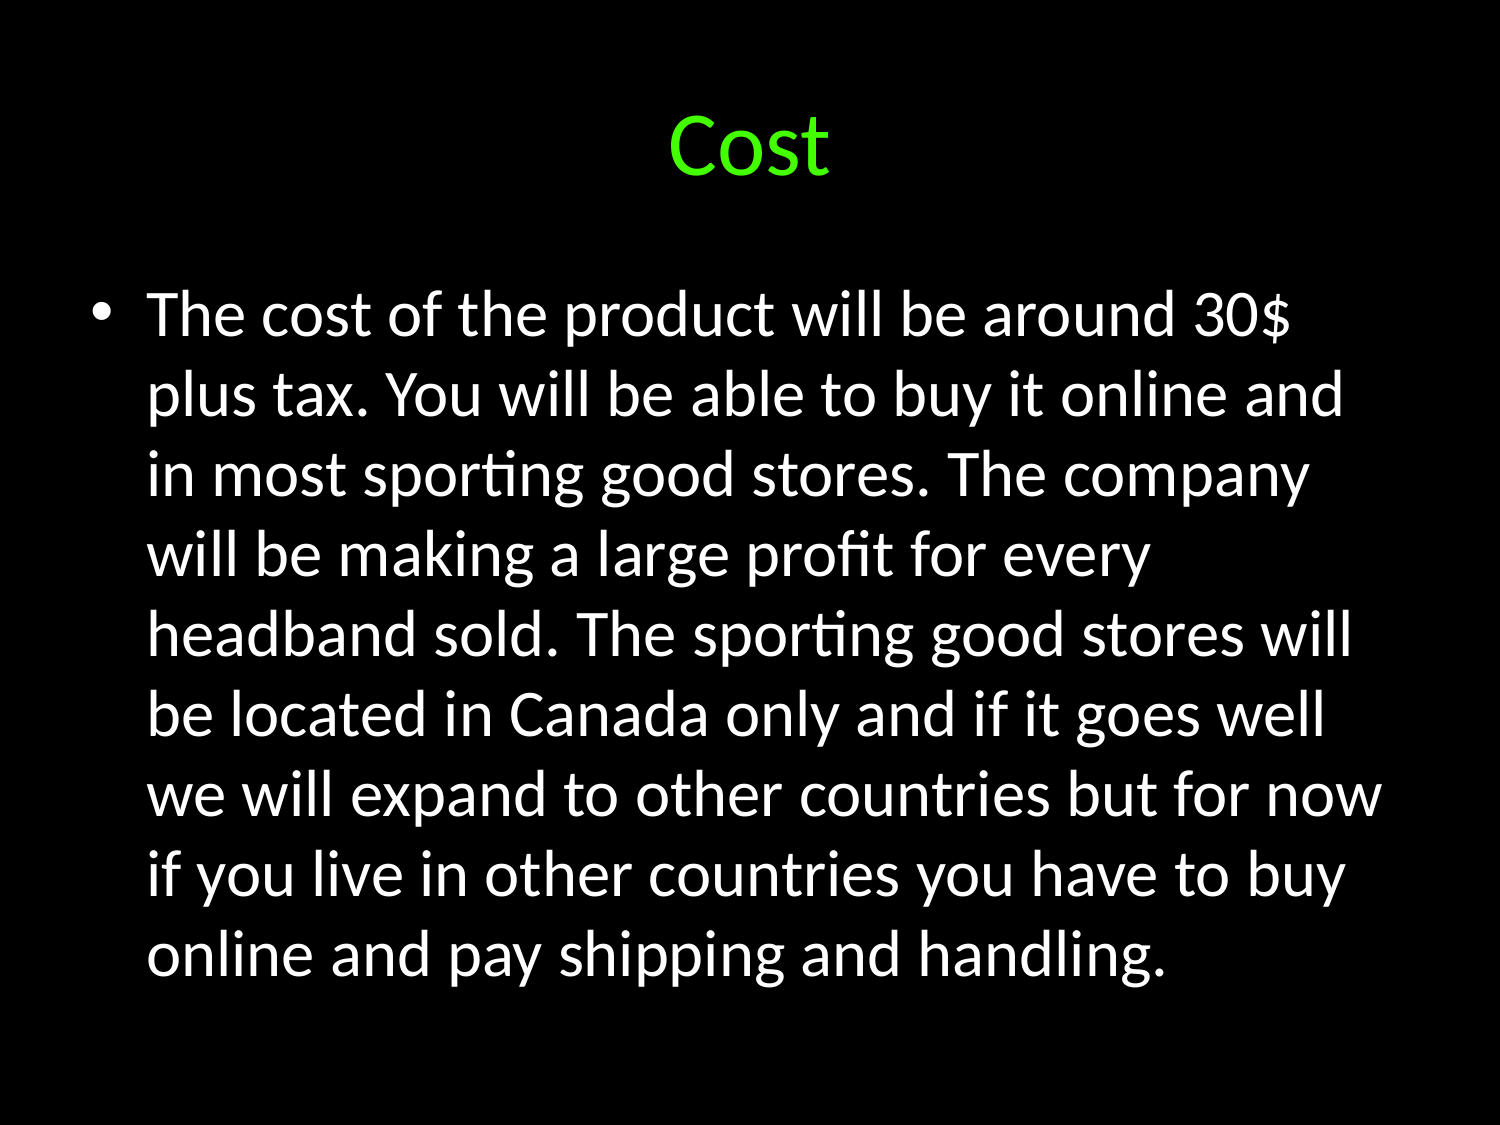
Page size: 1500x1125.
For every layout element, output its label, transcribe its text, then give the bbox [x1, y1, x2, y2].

list The cost of the product will be around 30$ plus tax. You will be able to buy it online and in most sporting good stores. The company will be making a large profit for every headband sold. The sporting good stores will be located in Canada only and if it goes well we will expand to other countries but for now if you live in other countries you have to buy online and pay shipping and handling. [75, 262, 1425, 1005]
title Cost [75, 45, 1425, 233]
